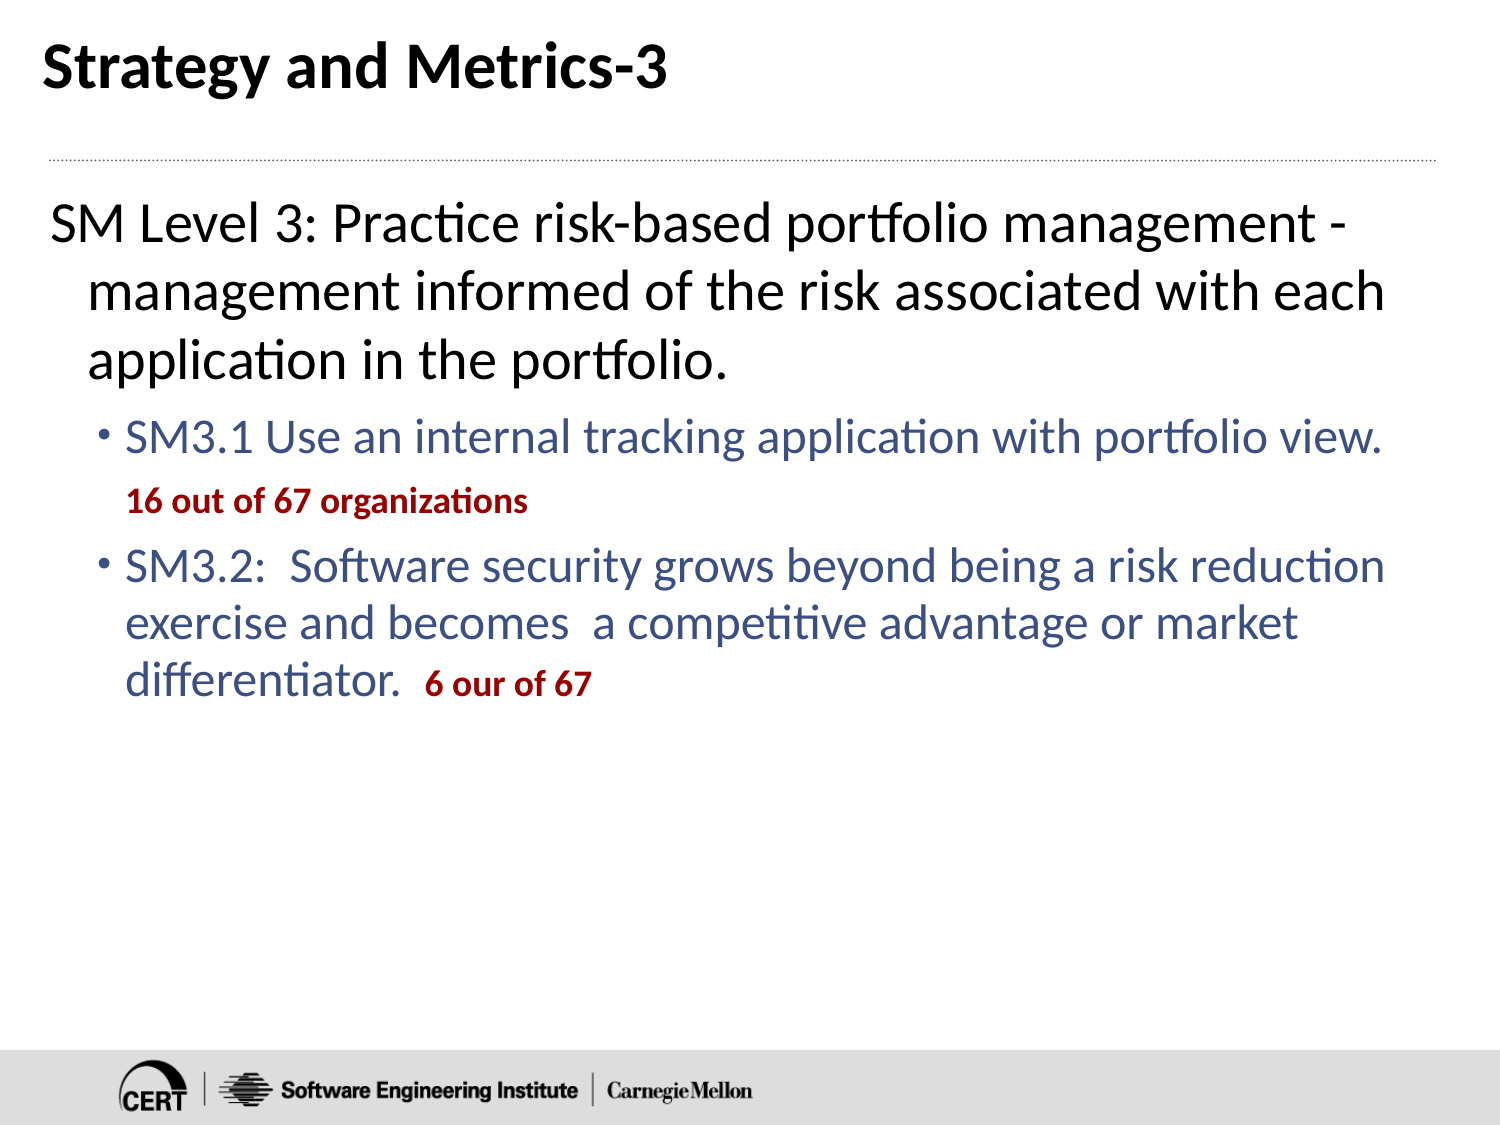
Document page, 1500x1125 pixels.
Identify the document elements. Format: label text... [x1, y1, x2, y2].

title Strategy and Metrics-3 [42, 37, 1434, 155]
picture [102, 1056, 765, 1117]
list SM Level 3: Practice risk-based portfolio management - management informed of the risk associated with each application in the portfolio. SM3.1 Use an internal tracking application with portfolio view. 16 out of 67 organizations SM3.2: Software security grows beyond being a risk reduction exercise and becomes a competitive advantage or market differentiator. 6 our of 67 [49, 187, 1438, 1001]
